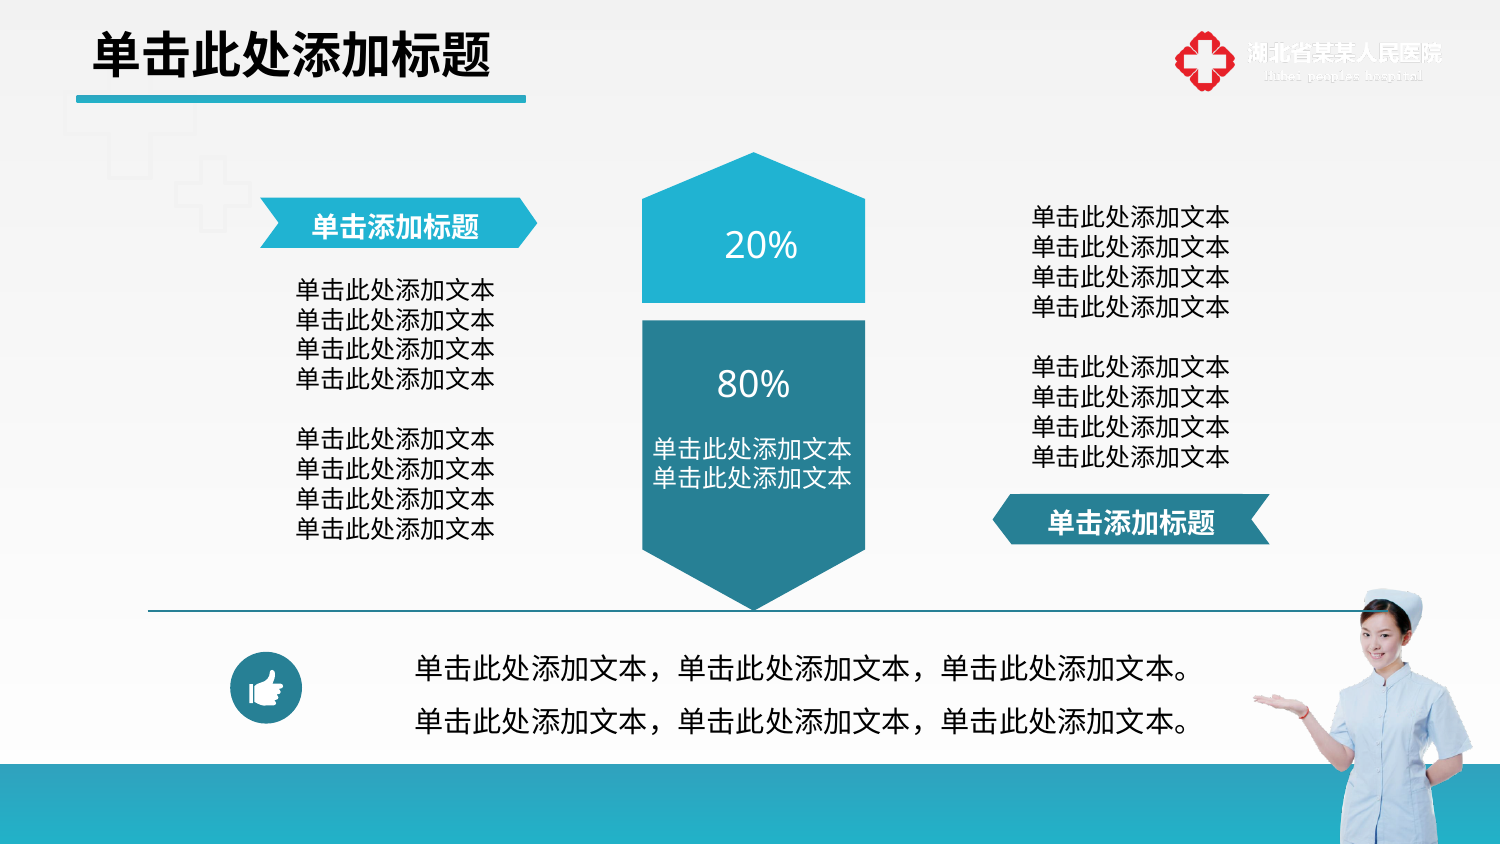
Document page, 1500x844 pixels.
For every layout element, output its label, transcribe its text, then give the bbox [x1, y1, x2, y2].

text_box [992, 493, 1270, 548]
text_box 单击此处添加文本 单击此处添加文本 单击此处添加文本 单击此处添加文本 单击此处添加文本 单击此处添加文本 单击此处添加文本 单击此处添加文本 [992, 194, 1270, 479]
text_box [249, 684, 253, 704]
picture [1227, 563, 1500, 844]
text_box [628, 320, 876, 610]
picture [1175, 31, 1459, 92]
title 单击此处添加标题 [76, 15, 774, 92]
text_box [641, 151, 866, 303]
text_box 单击此处添加文本，单击此处添加文本，单击此处添加文本。 单击此处添加文本，单击此处添加文本，单击此处添加文本。 [312, 625, 1306, 746]
text_box 单击此处添加文本 单击此处添加文本 单击此处添加文本 单击此处添加文本 单击此处添加文本 单击此处添加文本 单击此处添加文本 单击此处添加文本 [256, 266, 534, 551]
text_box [259, 197, 538, 252]
text_box [254, 669, 284, 706]
text_box [228, 649, 305, 726]
